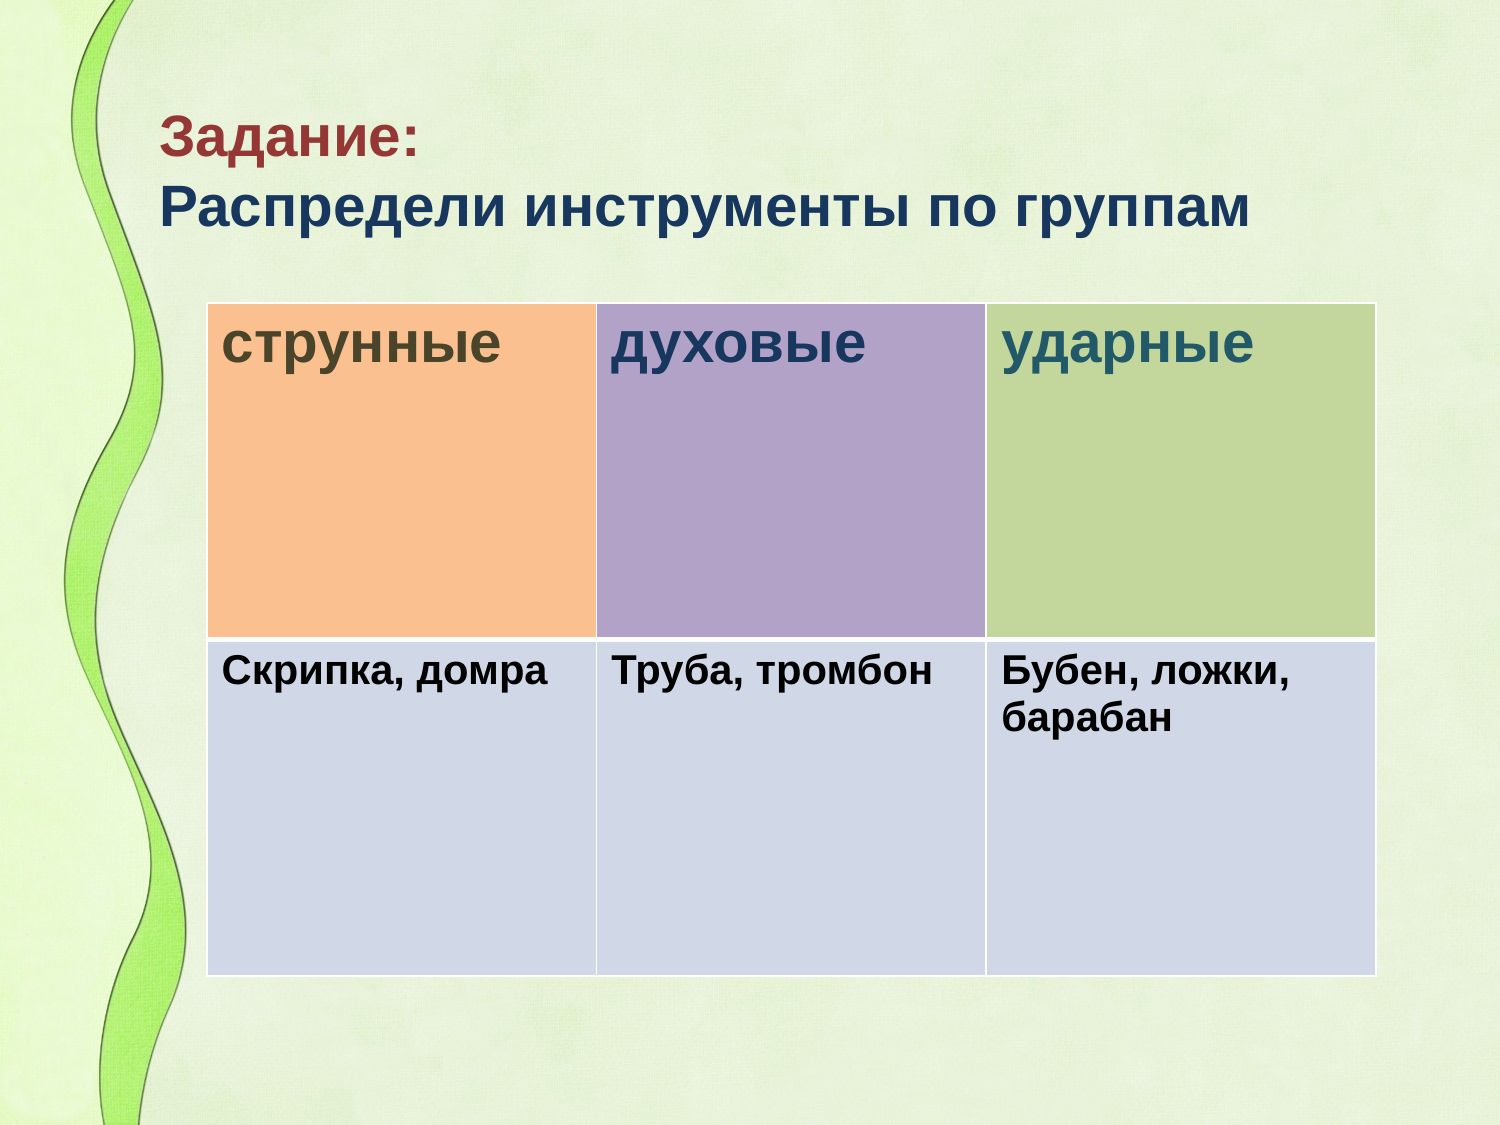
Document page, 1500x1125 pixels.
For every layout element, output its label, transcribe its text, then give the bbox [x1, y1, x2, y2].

title Задание: Распредели инструменты по группам [159, 59, 1397, 278]
table_header струнные [208, 304, 596, 637]
table_cell Скрипка, домра [208, 642, 596, 975]
table_cell Бубен, ложки, барабан [987, 642, 1375, 975]
picture [0, 0, 1500, 1125]
table_header духовые [597, 304, 985, 637]
text_box [103, 59, 159, 278]
table_cell Труба, тромбон [597, 642, 985, 975]
table_header ударные [987, 304, 1375, 637]
